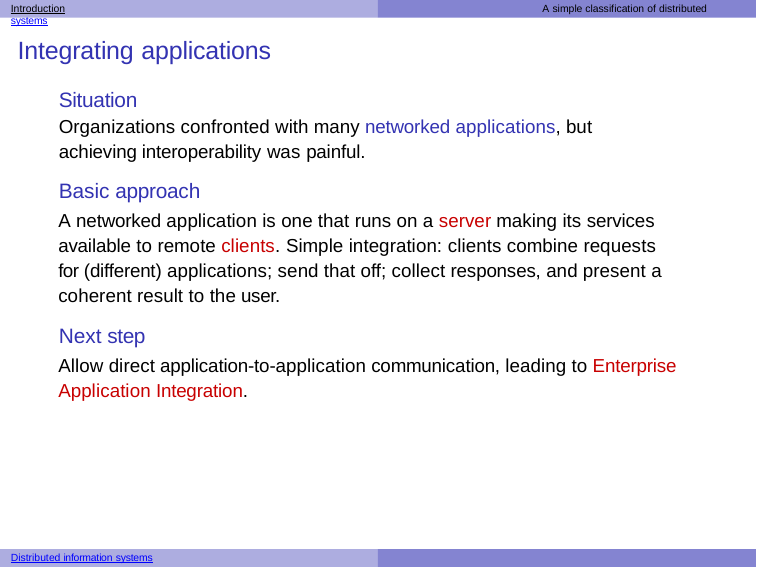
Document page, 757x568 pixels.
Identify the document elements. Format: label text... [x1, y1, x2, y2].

text_box Situation Organizations confronted with many networked applications, but achieving interoperability was painful. Basic approach A networked application is one that runs on a server making its services available to remote clients. Simple integration: clients combine requests for (different) applications; send that off; collect responses, and present a coherent result to the user. Next step Allow direct application-to-application communication, leading to Enterprise Application Integration. [56, 81, 681, 402]
text_box Introduction A simple classification of distributed systems [8, 0, 748, 27]
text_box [0, 548, 757, 568]
title Integrating applications [15, 32, 418, 130]
